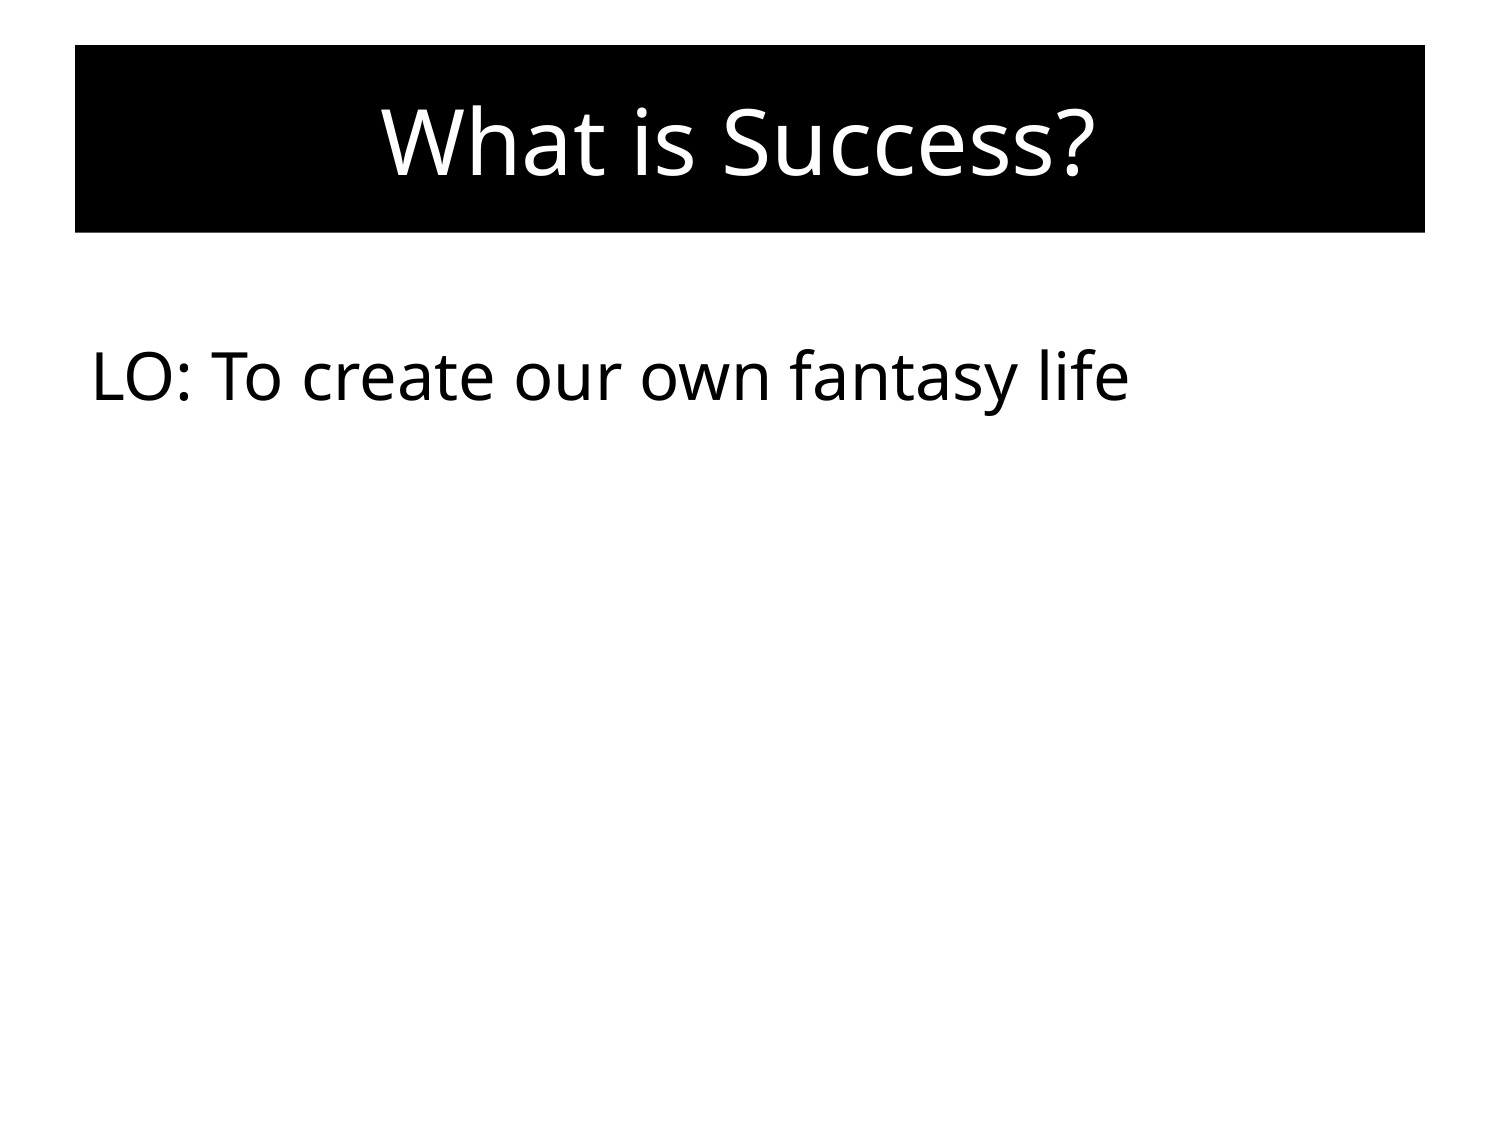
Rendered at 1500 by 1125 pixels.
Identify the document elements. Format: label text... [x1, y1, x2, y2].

title What is Success? [75, 45, 1425, 233]
list LO: To create our own fantasy life [75, 326, 1425, 480]
